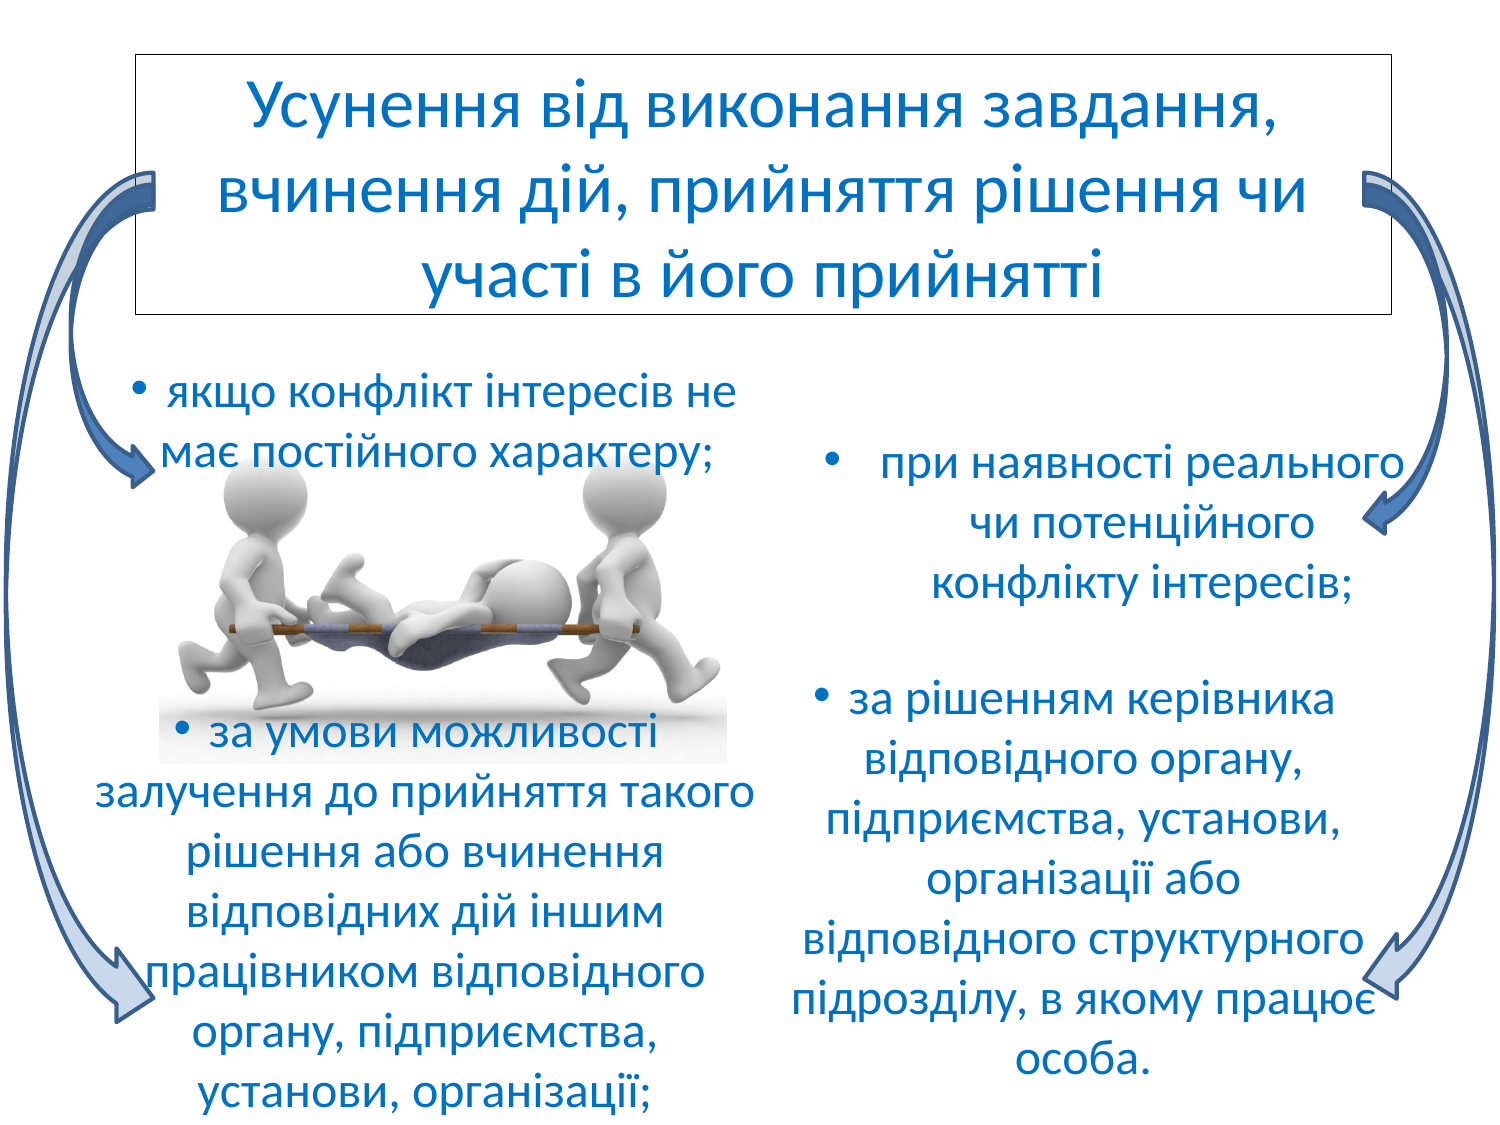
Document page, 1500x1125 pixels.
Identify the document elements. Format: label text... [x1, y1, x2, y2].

text_box [3, 170, 156, 1024]
text_box якщо конфлікт інтересів не має постійного характеру; [112, 349, 774, 485]
text_box Усунення від виконання завдання, вчинення дій, прийняття рішення чи участі в його прийнятті [135, 54, 1392, 315]
text_box за умови можливості залучення до прийняття такого рішення або вчинення відповідних дій іншим працівником відповідного органу, підприємства, установи, організації; [76, 690, 774, 1125]
text_box [68, 237, 154, 490]
list при наявності реального чи потенційного конфлікту інтересів; [805, 420, 1424, 639]
text_box [1362, 170, 1497, 1001]
text_box [1362, 182, 1449, 536]
picture [159, 408, 727, 764]
text_box за рішенням керівника відповідного органу, підприємства, установи, організації або відповідного структурного підрозділу, в якому працює особа. [773, 656, 1394, 1092]
